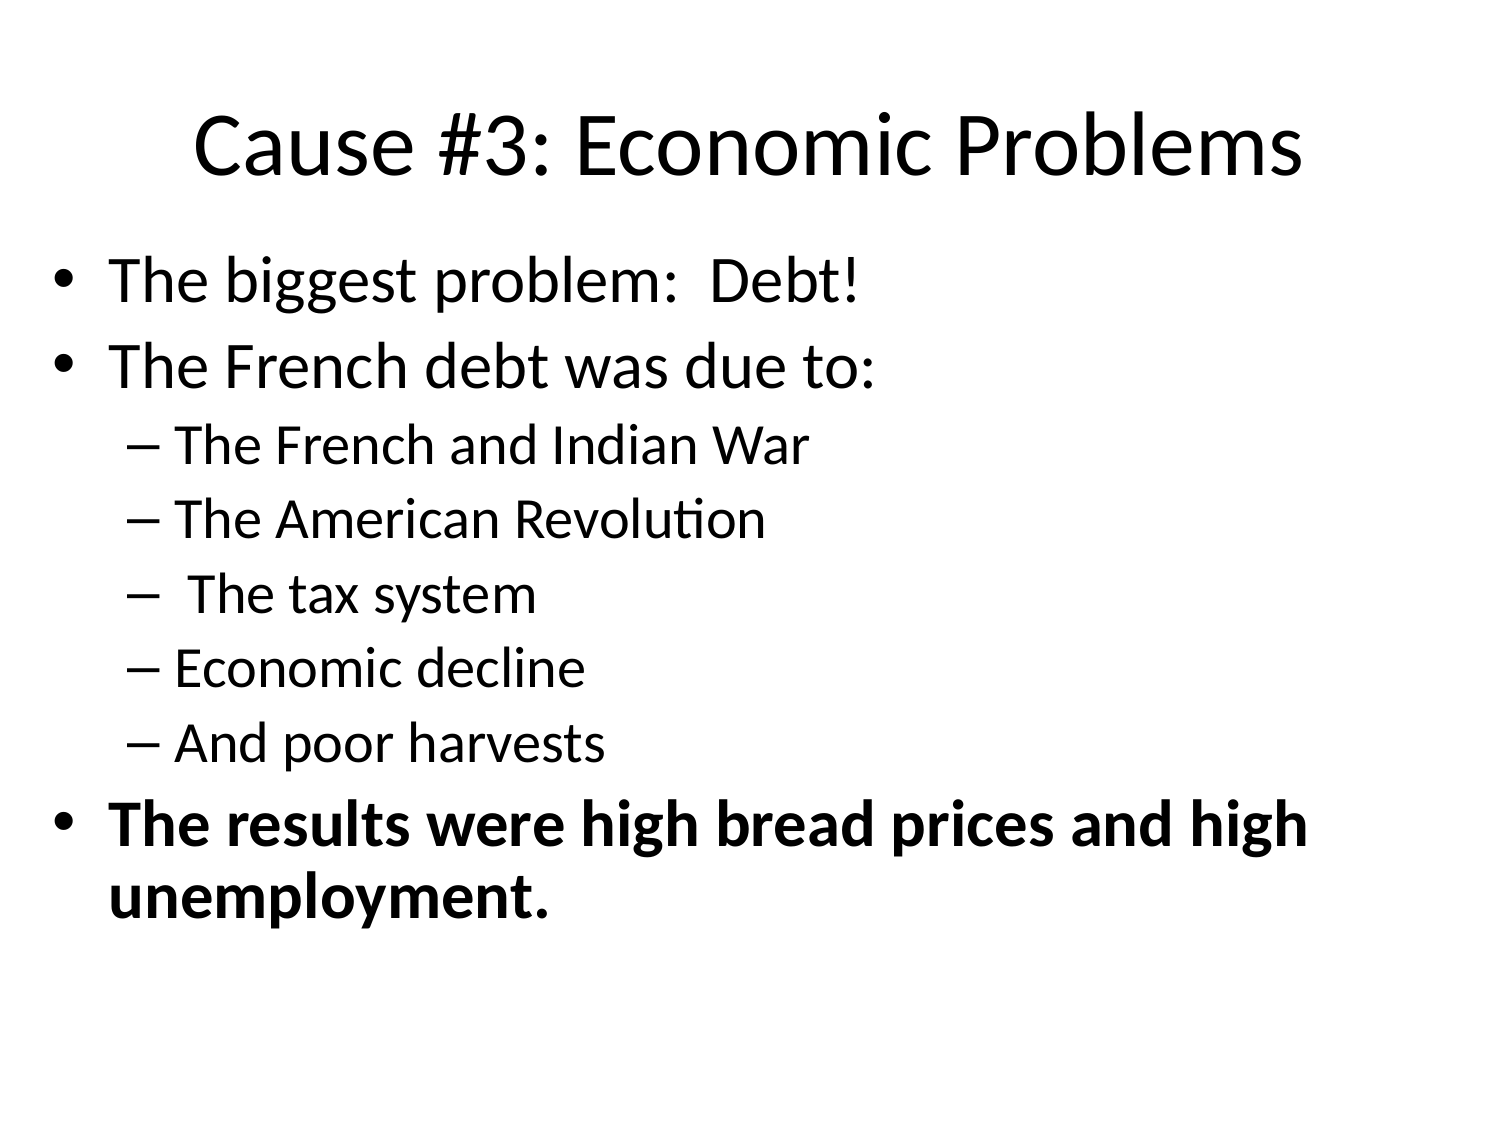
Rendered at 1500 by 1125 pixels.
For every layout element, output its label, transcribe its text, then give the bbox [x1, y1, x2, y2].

list The biggest problem: Debt! The French debt was due to: The French and Indian War The American Revolution The tax system Economic decline And poor harvests The results were high bread prices and high unemployment. [37, 237, 1463, 1030]
title Cause #3: Economic Problems [75, 45, 1425, 233]
